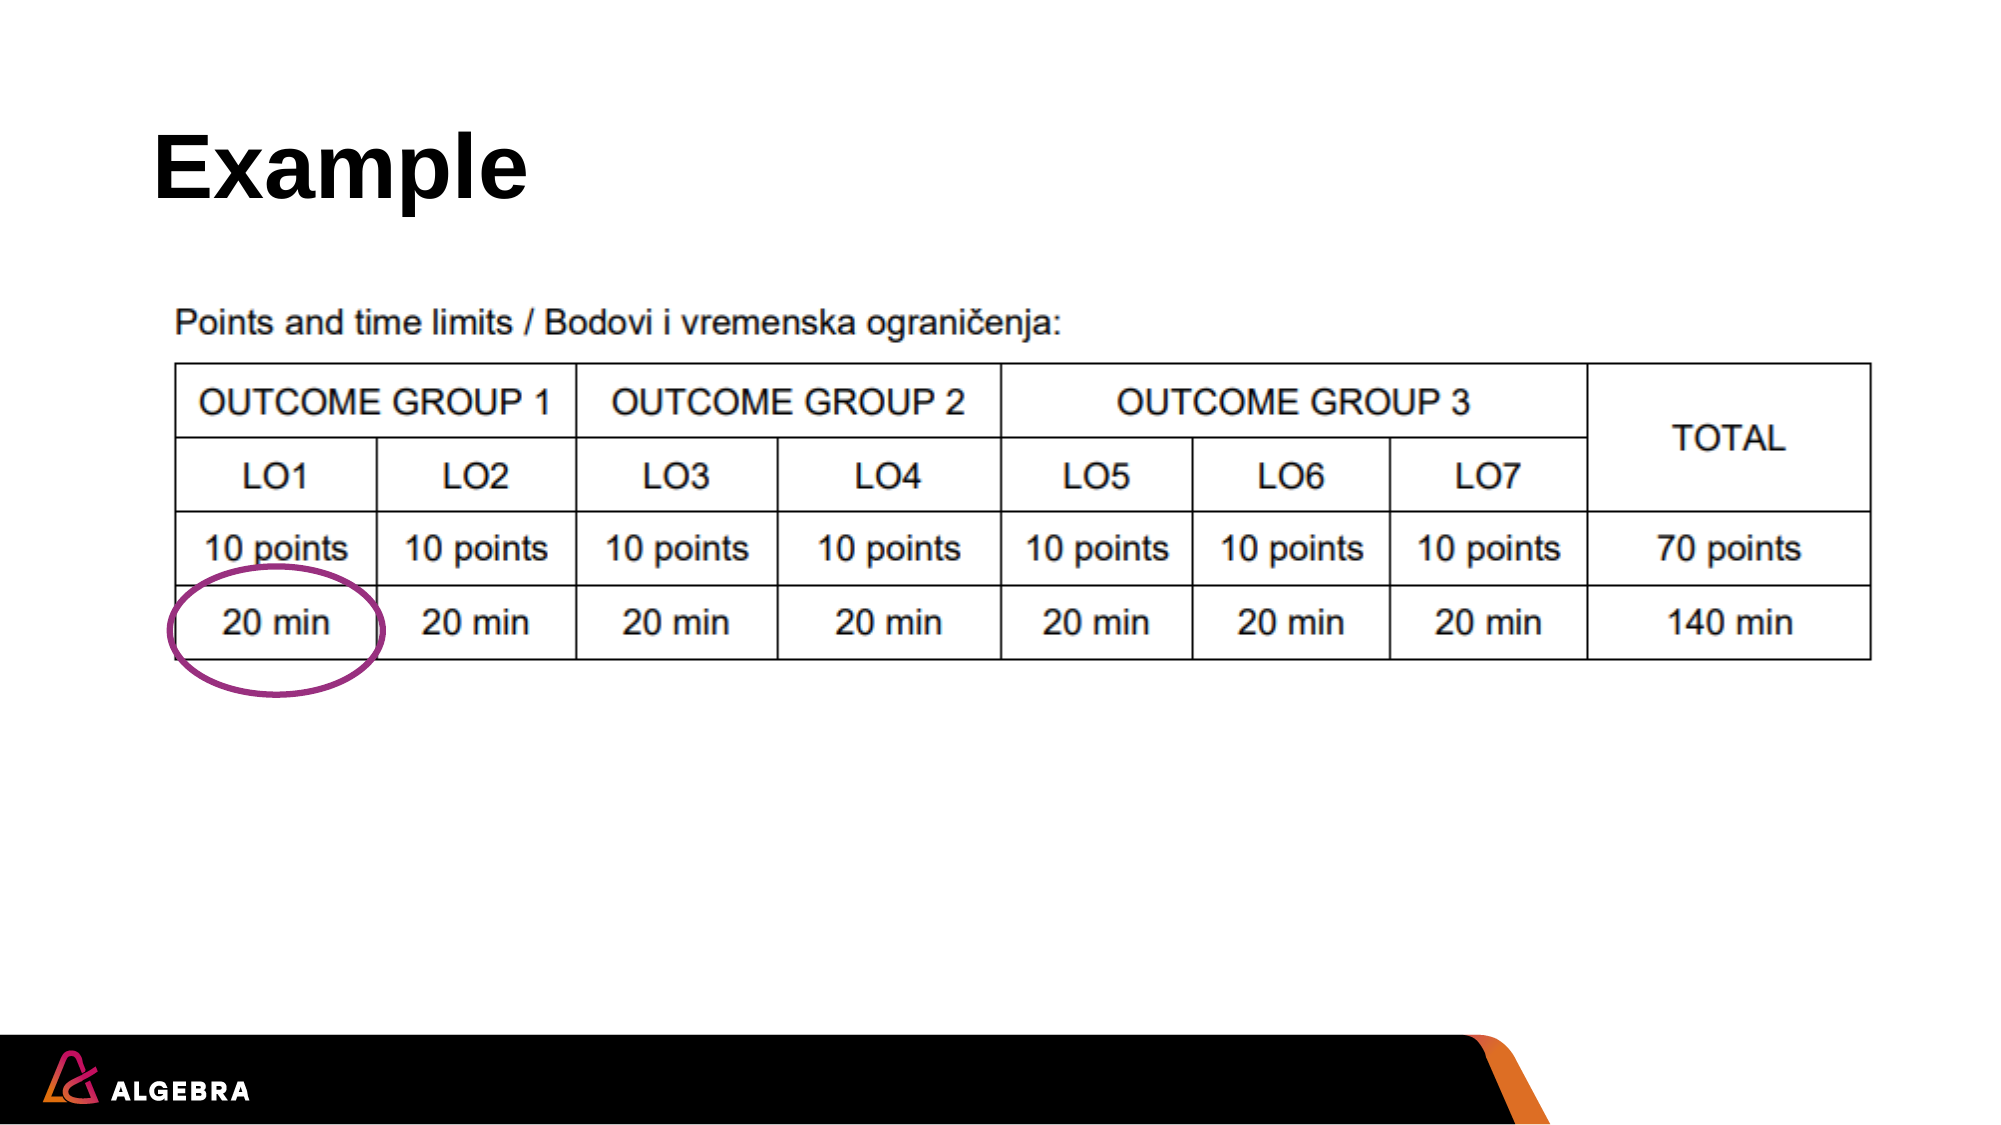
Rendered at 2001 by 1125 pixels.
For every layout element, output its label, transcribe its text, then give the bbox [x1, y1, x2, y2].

title Example [137, 59, 1863, 278]
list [137, 297, 1938, 695]
picture [0, 1034, 1733, 1125]
